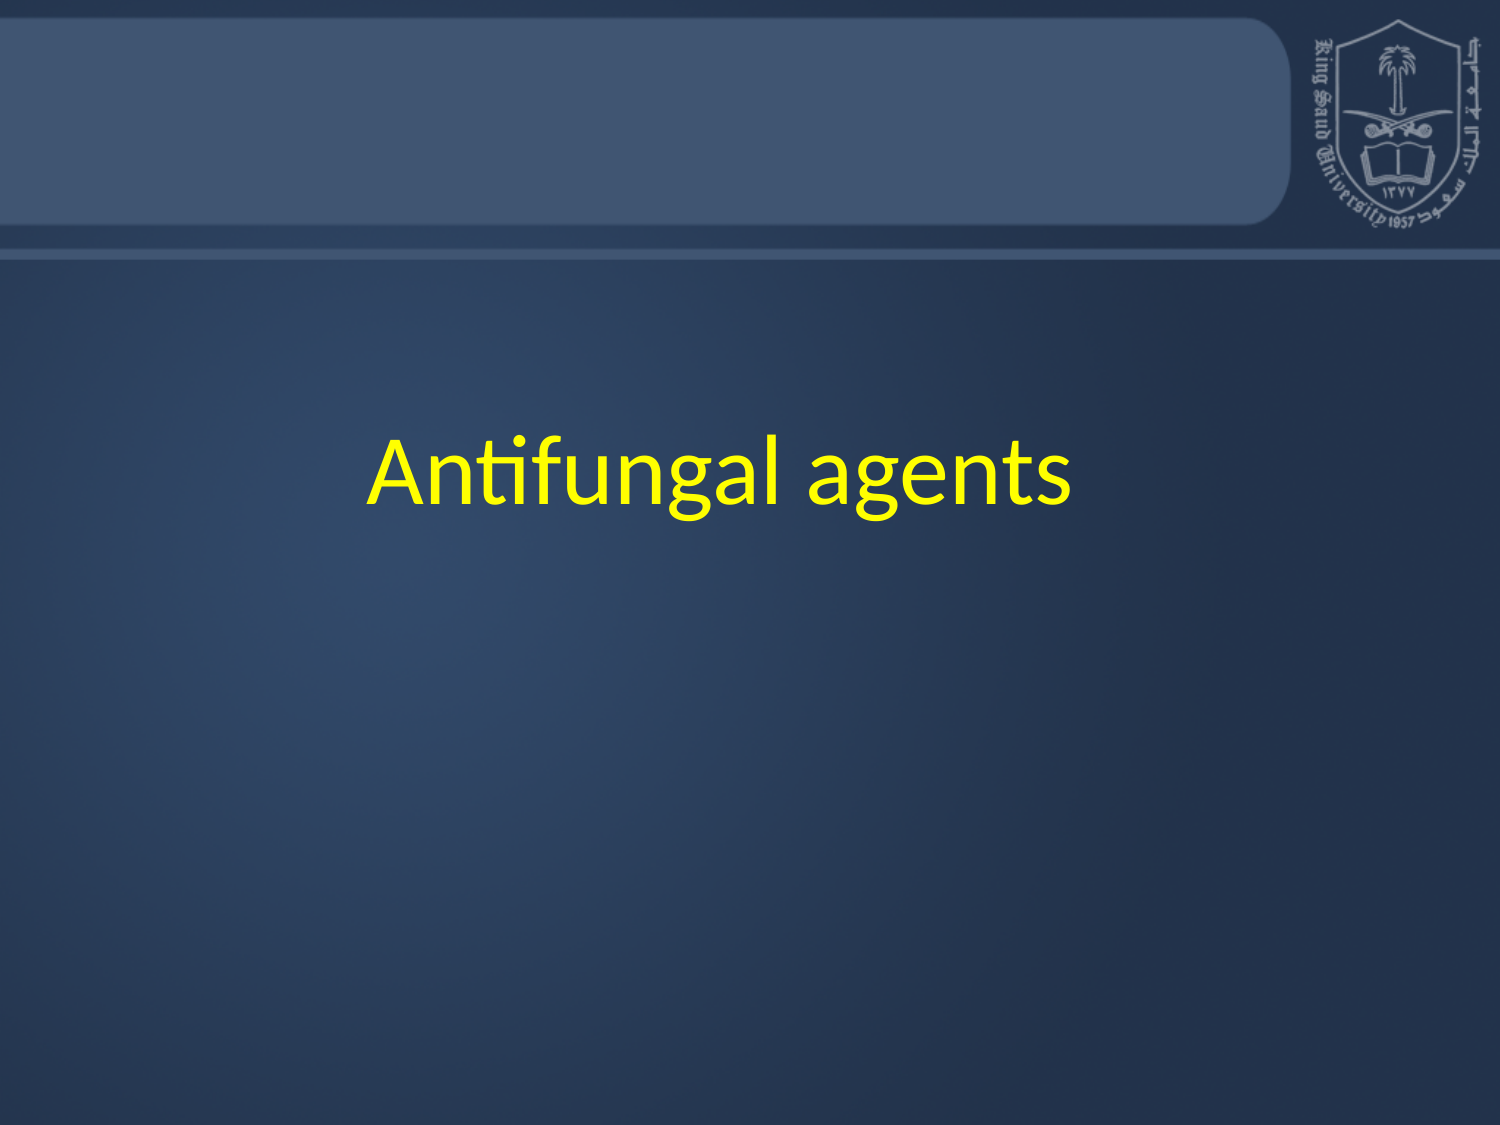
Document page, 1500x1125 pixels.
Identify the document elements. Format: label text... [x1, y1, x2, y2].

picture [0, 0, 1500, 1125]
title Antifungal agents [87, 224, 1376, 526]
